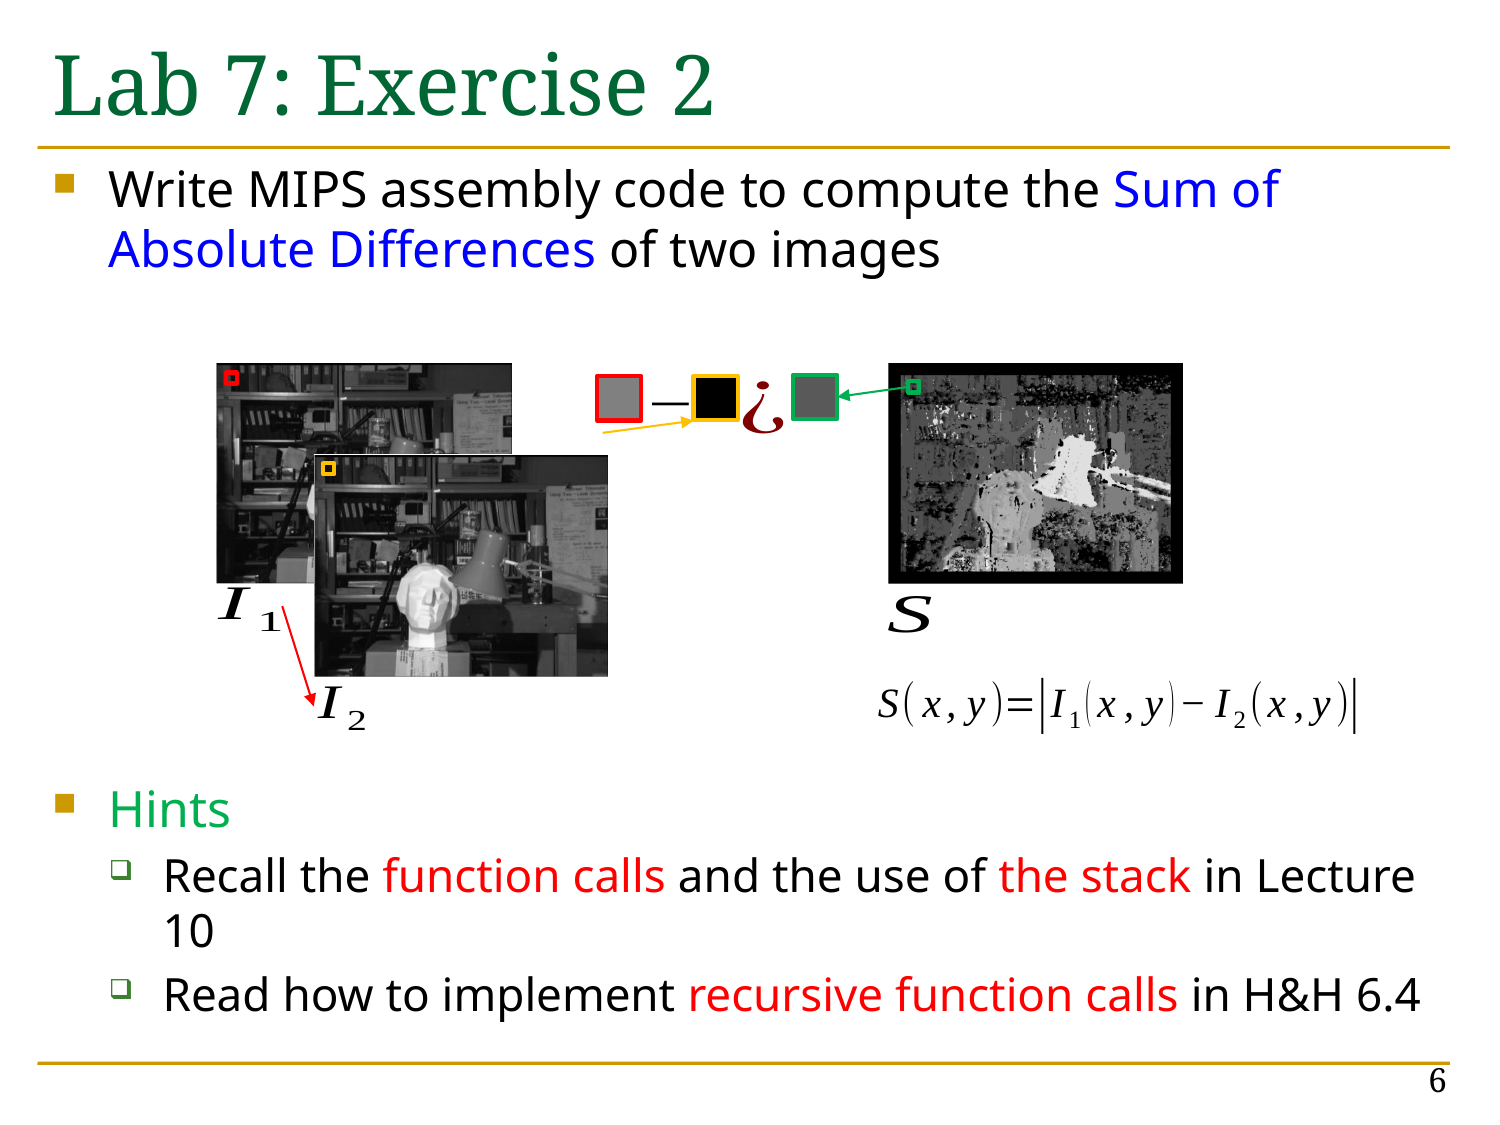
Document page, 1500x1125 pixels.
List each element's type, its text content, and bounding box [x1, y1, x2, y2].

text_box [236, 377, 598, 399]
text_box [836, 386, 909, 398]
picture [216, 362, 609, 677]
text_box [595, 374, 643, 419]
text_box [334, 420, 694, 470]
text_box [691, 374, 740, 422]
title Lab 7: Exercise 2 [37, 24, 1450, 149]
picture [887, 362, 1184, 585]
list Write MIPS assembly code to compute the Sum of Absolute Differences of two images Hints Recall the function calls and the use of the stack in Lecture 10 Read how to implement recursive function calls in H&H 6.4 [37, 149, 1450, 1063]
text_box [791, 373, 839, 421]
slide_number 6 [1111, 1036, 1462, 1112]
